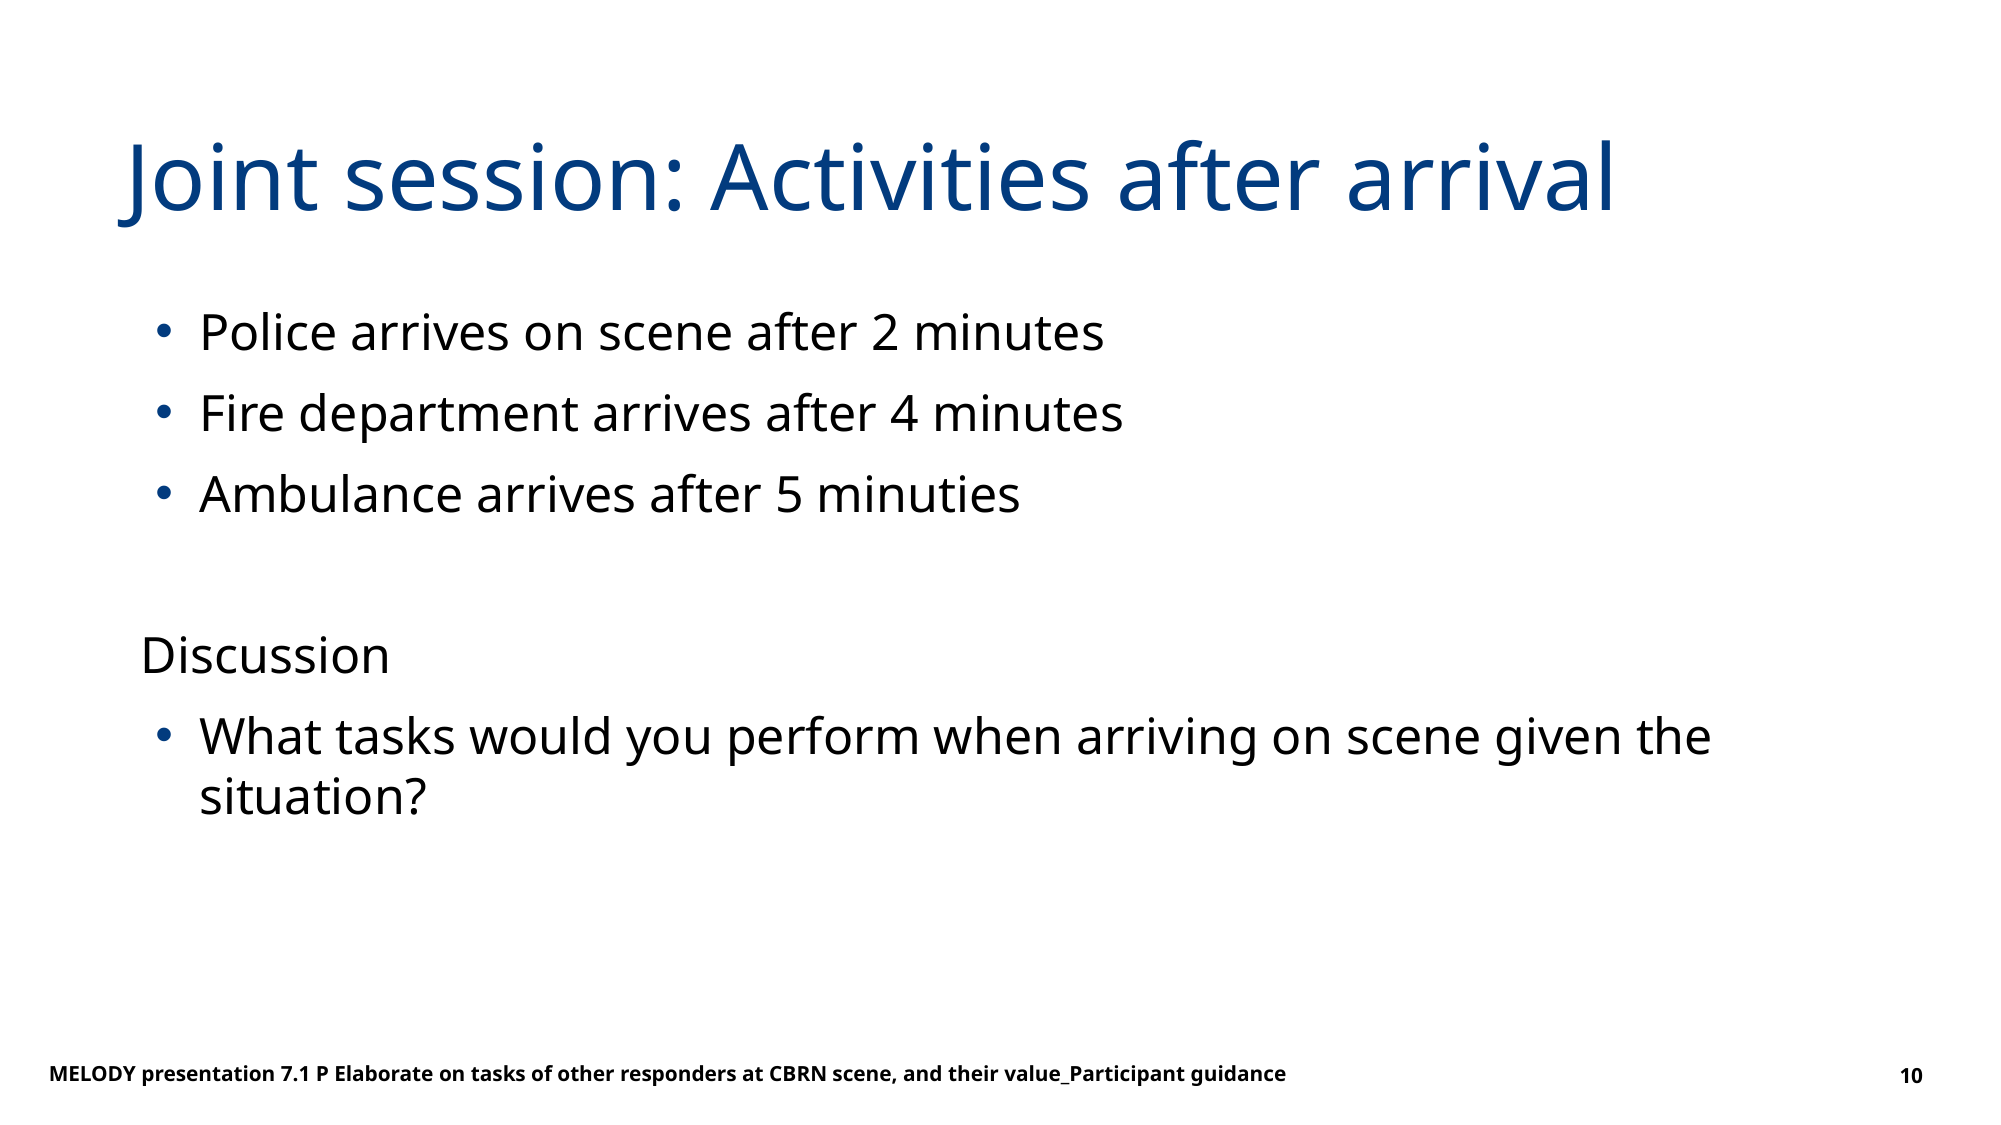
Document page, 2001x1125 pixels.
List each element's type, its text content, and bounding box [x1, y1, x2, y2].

slide_number 10 [1473, 1062, 1924, 1101]
title Joint session: Activities after arrival [125, 131, 1875, 292]
footer MELODY presentation 7.1 P Elaborate on tasks of other responders at CBRN scene, and their value_Participant guidance [49, 1062, 1817, 1088]
list Police arrives on scene after 2 minutes Fire department arrives after 4 minutes Ambulance arrives after 5 minuties Discussion What tasks would you perform when arriving on scene given the situation? [125, 292, 1875, 999]
